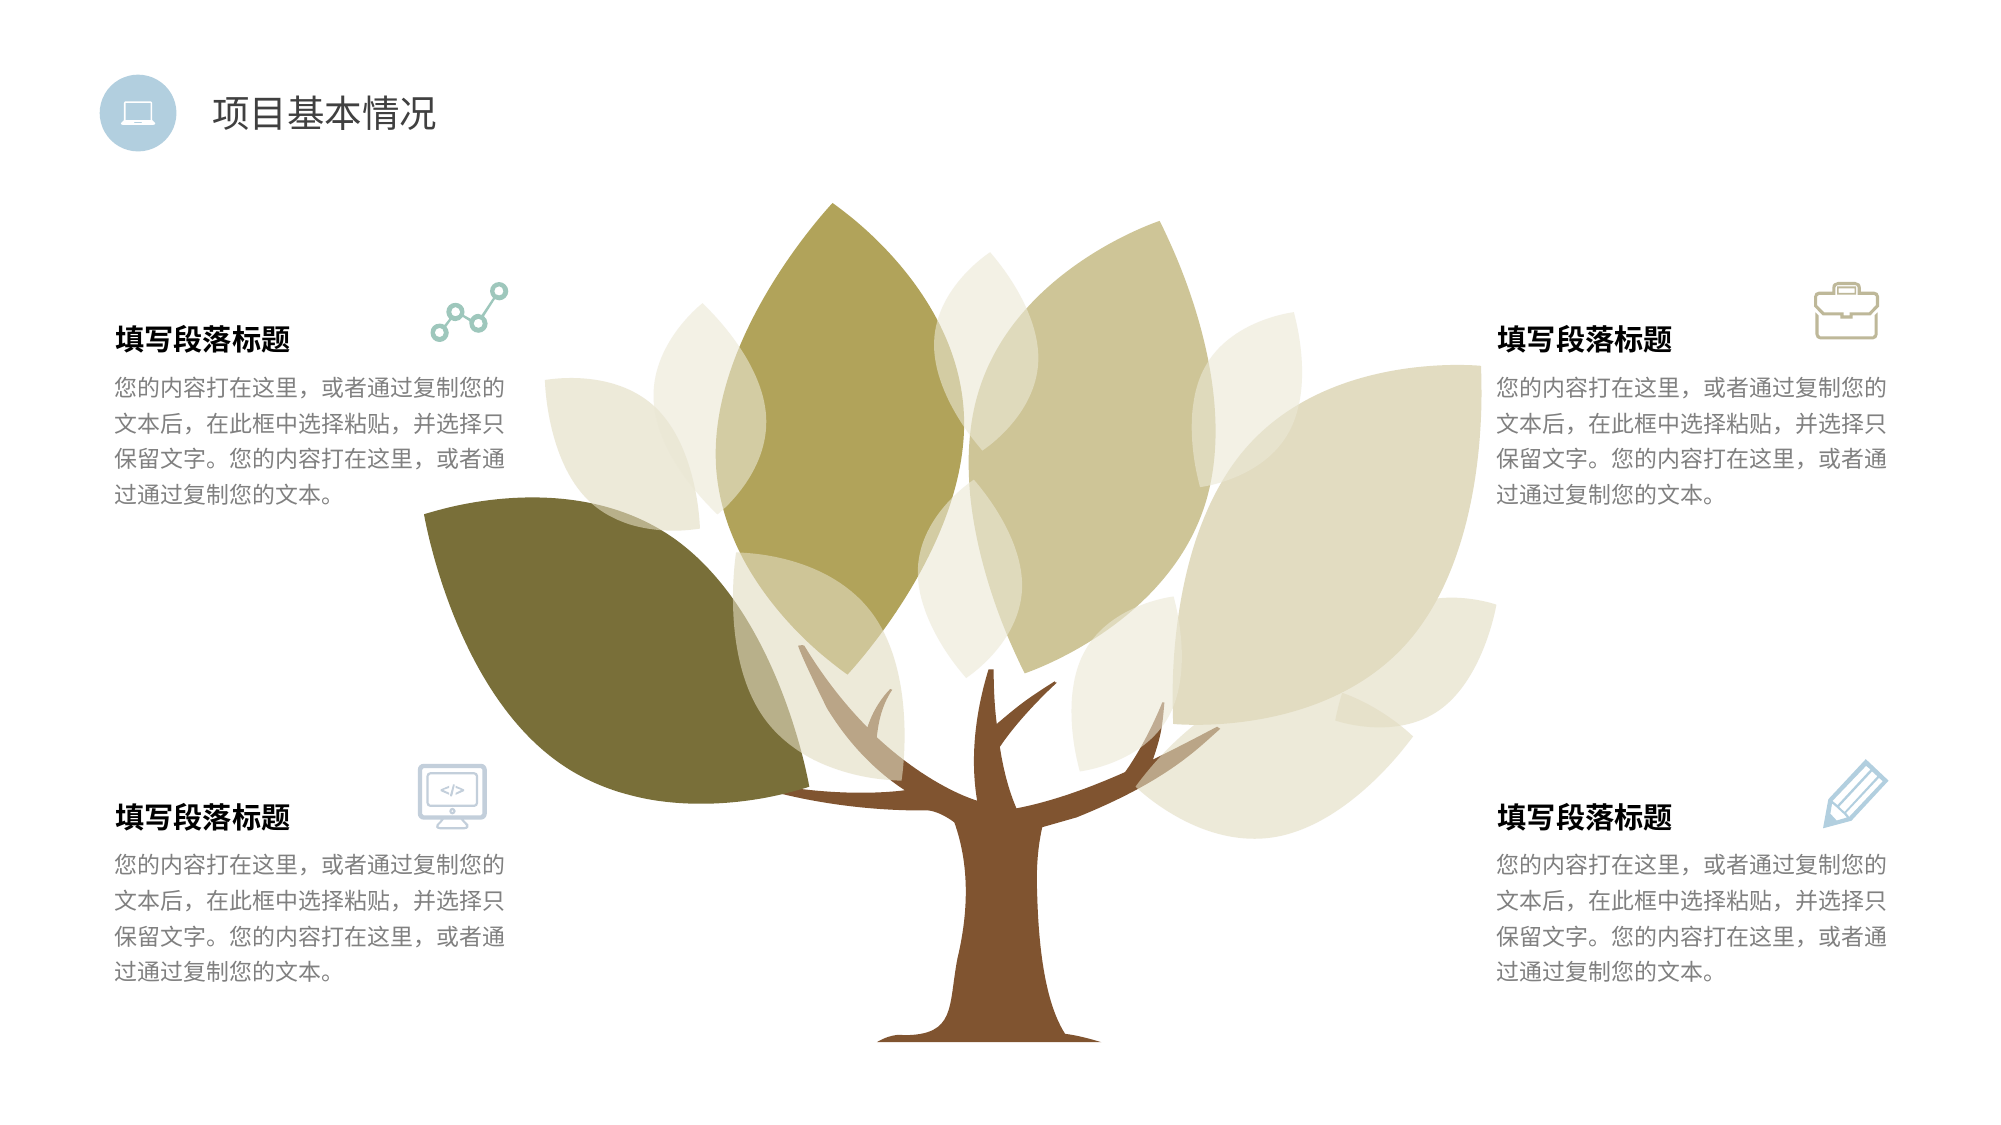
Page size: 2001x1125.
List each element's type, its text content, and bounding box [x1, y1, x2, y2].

text_box 填写段落标题 [100, 304, 306, 357]
text_box 您的内容打在这里，或者通过复制您的文本后，在此框中选择粘贴，并选择只保留文字。您的内容打在这里，或者通过通过复制您的文本。 [99, 835, 448, 993]
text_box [1814, 281, 1879, 340]
text_box 填写段落标题 [100, 781, 306, 834]
text_box 填写段落标题 [1482, 304, 1689, 357]
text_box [99, 74, 177, 152]
text_box 项目基本情况 [197, 82, 582, 143]
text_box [417, 763, 487, 830]
text_box 您的内容打在这里，或者通过复制您的文本后，在此框中选择粘贴，并选择只保留文字。您的内容打在这里，或者通过通过复制您的文本。 [99, 358, 448, 516]
text_box 您的内容打在这里，或者通过复制您的文本后，在此框中选择粘贴，并选择只保留文字。您的内容打在这里，或者通过通过复制您的文本。 [1482, 358, 1914, 516]
text_box 您的内容打在这里，或者通过复制您的文本后，在此框中选择粘贴，并选择只保留文字。您的内容打在这里，或者通过通过复制您的文本。 [1482, 835, 1914, 993]
text_box [430, 320, 448, 342]
text_box [1823, 759, 1889, 829]
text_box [448, 252, 1482, 1043]
text_box 填写段落标题 [1482, 781, 1689, 834]
